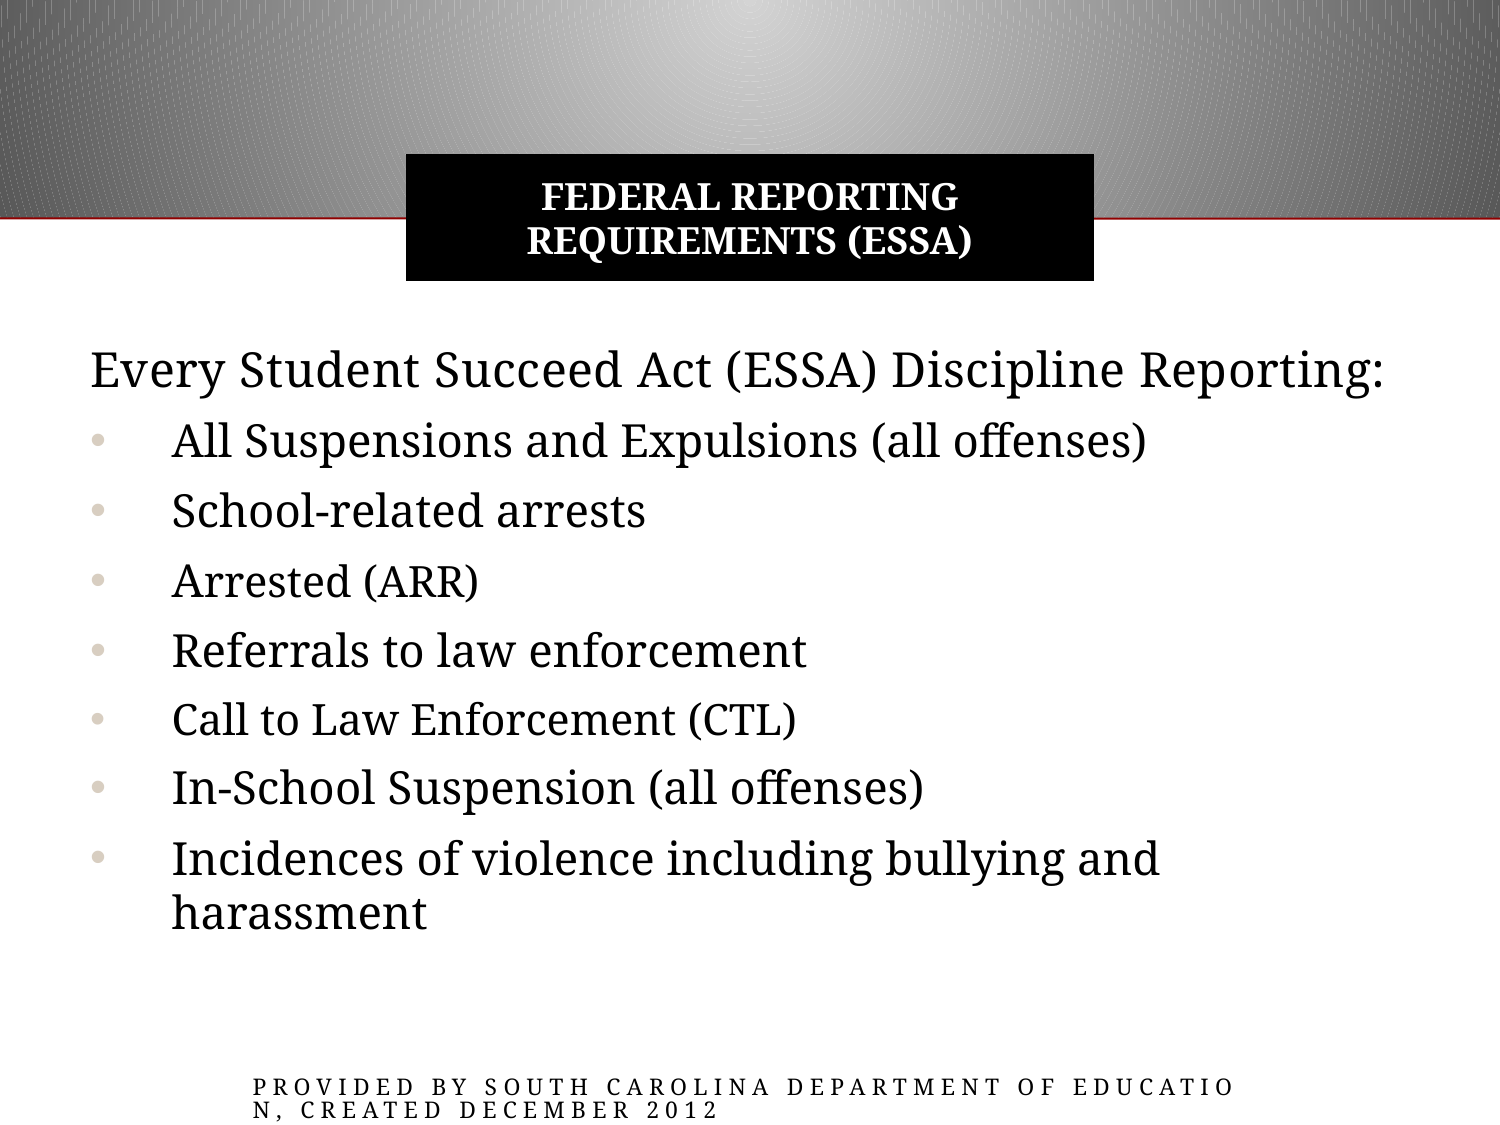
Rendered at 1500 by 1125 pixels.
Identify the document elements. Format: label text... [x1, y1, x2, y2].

list Every Student Succeed Act (ESSA) Discipline Reporting: All Suspensions and Expulsions (all offenses) School-related arrests Arrested (ARR) Referrals to law enforcement Call to Law Enforcement (CTL) In-School Suspension (all offenses) Incidences of violence including bullying and harassment [75, 331, 1425, 1000]
title Federal Reporting Requirements (ESSA) [406, 154, 1094, 281]
footer Provided by South Carolina Department of Education, created December 2012 [237, 1064, 1263, 1112]
